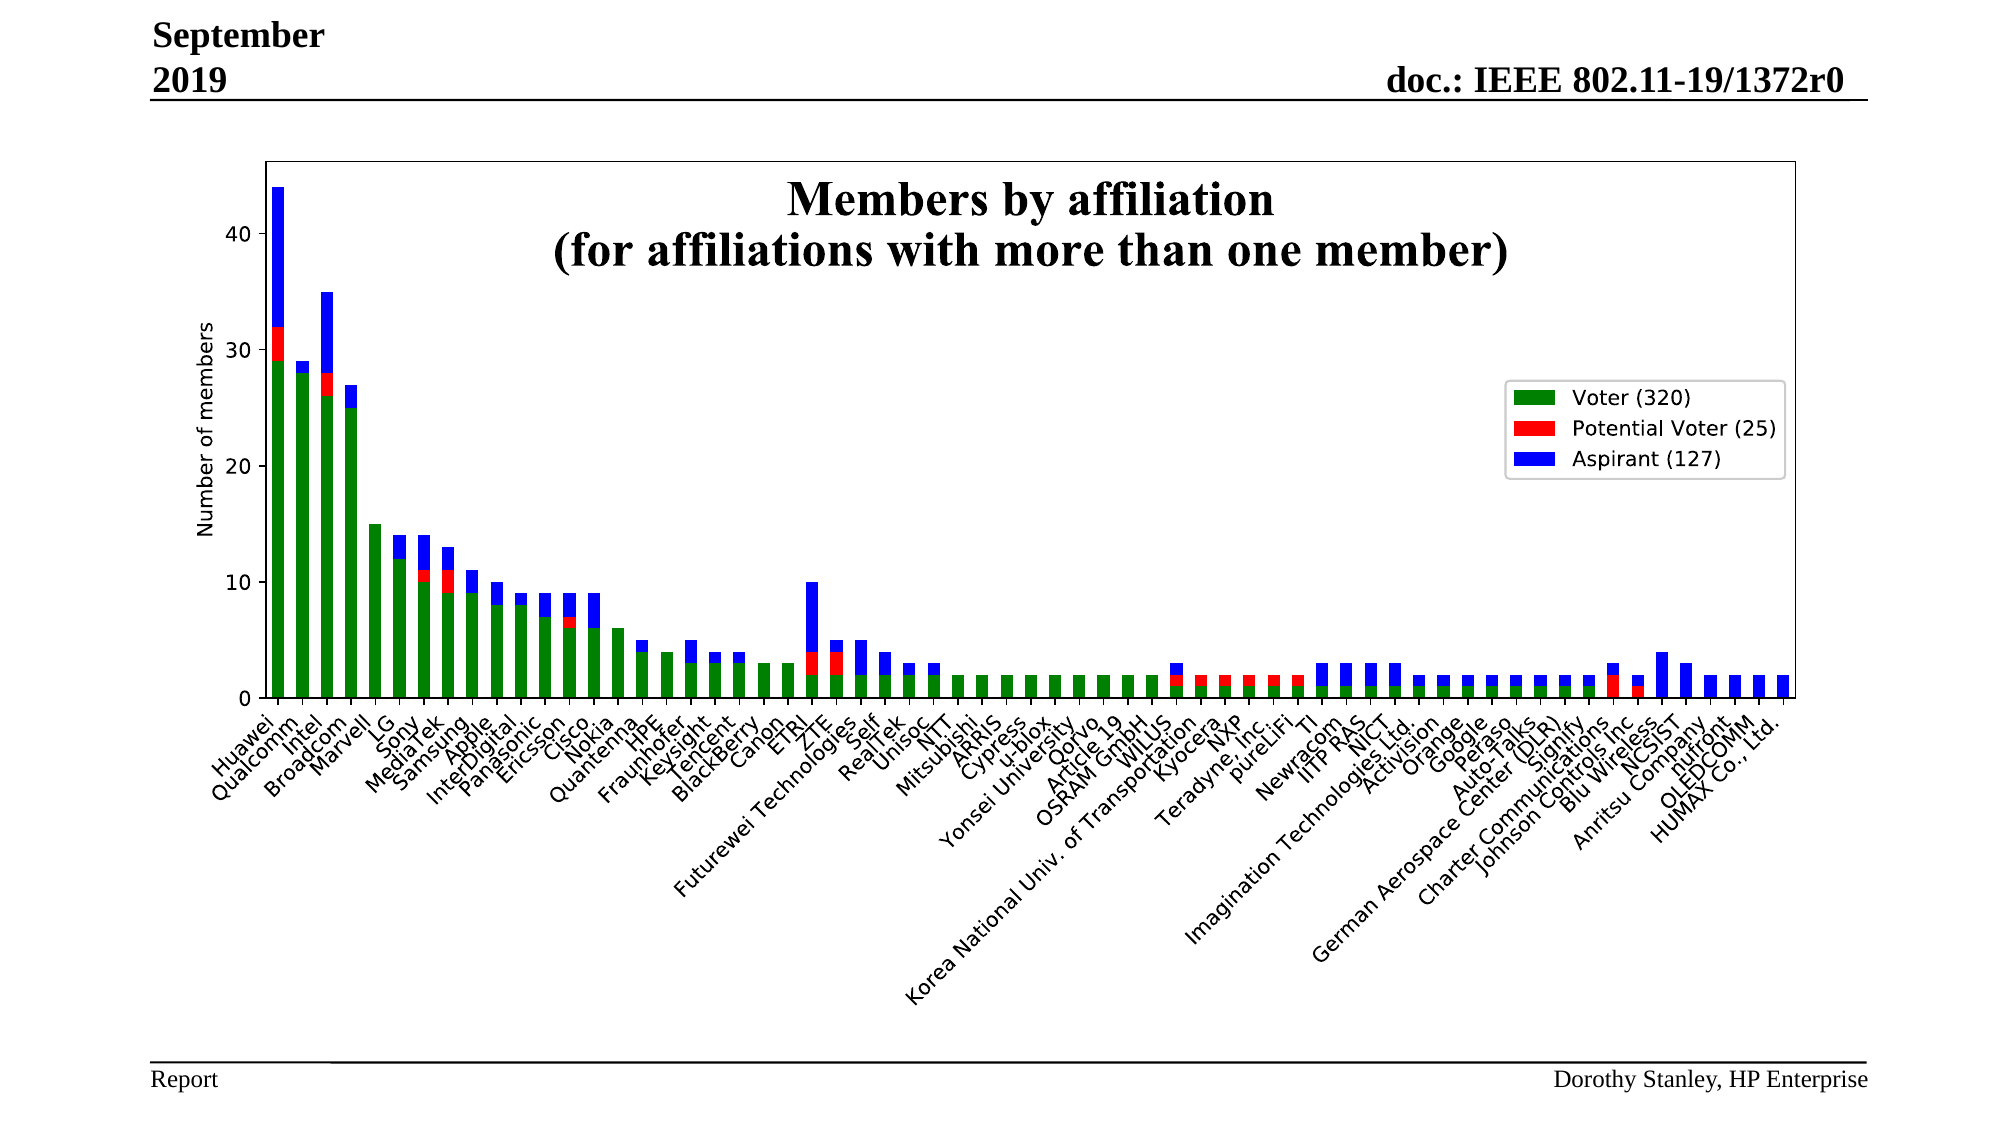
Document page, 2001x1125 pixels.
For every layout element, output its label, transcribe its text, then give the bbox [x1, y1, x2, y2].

footer Dorothy Stanley, HP Enterprise [1512, 1061, 1869, 1093]
picture [172, 133, 1828, 1038]
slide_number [152, 54, 406, 101]
